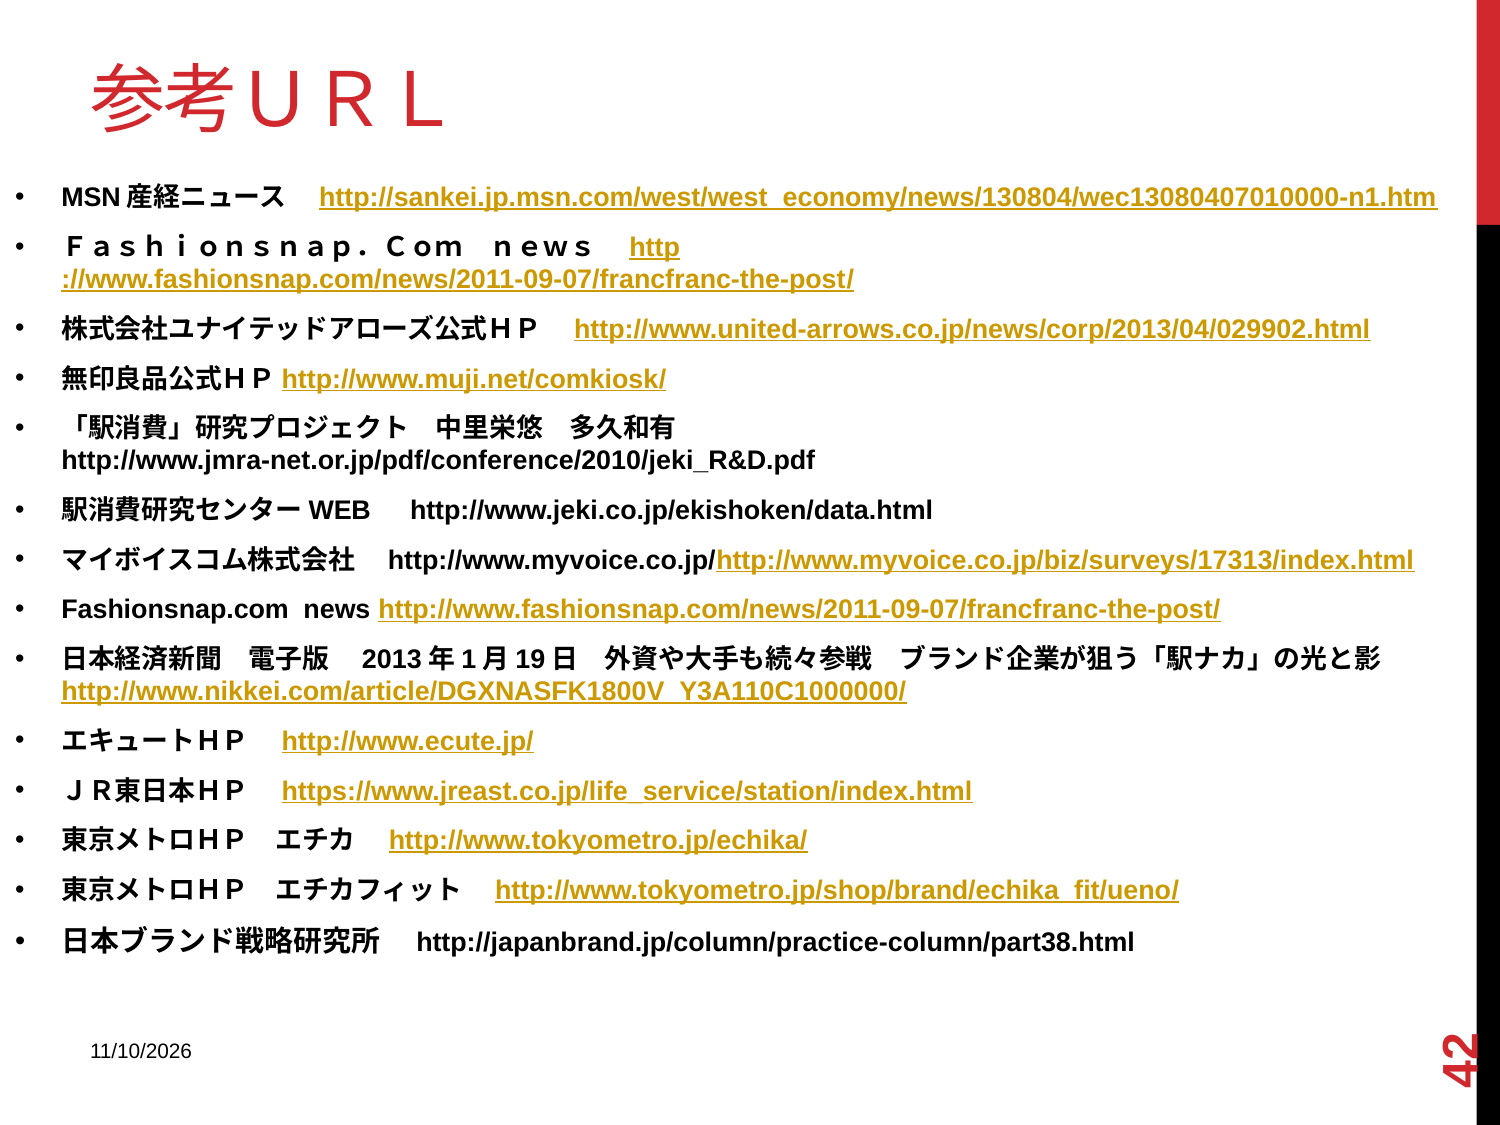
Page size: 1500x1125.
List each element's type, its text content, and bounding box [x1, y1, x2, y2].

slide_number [75, 1012, 638, 1063]
slide_number 42 [1427, 887, 1488, 1104]
list MSN産経ニュース http://sankei.jp.msn.com/west/west_economy/news/130804/wec13080407010000-n1.htm Ｆａｓｈｉｏｎｓｎａｐ．Ｃｏｍ ｎｅｗｓ http://www.fashionsnap.com/news/2011-09-07/francfranc-the-post/ 株式会社ユナイテッドアローズ公式ＨＰ http://www.united-arrows.co.jp/news/corp/2013/04/029902.html 無印良品公式ＨＰhttp://www.muji.net/comkiosk/ 「駅消費」研究プロジェクト 中里栄悠 多久和有 http://www.jmra-net.or.jp/pdf/conference/2010/jeki_R&D.pdf 駅消費研究センターWEB http://www.jeki.co.jp/ekishoken/data.html マイボイスコム株式会社 http://www.myvoice.co.jp/http://www.myvoice.co.jp/biz/surveys/17313/index.html Fashionsnap.com news http://www.fashionsnap.com/news/2011-09-07/francfranc-the-post/ 日本経済新聞 電子版 2013年1月19日 外資や大手も続々参戦 ブランド企業が狙う「駅ナカ」の光と影 http://www.nikkei.com/article/DGXNASFK1800V_Y3A110C1000000/ エキュートＨＰ http://www.ecute.jp/ ＪＲ東日本ＨＰ https://www.jreast.co.jp/life_service/station/index.html 東京メトロＨＰ エチカ http://www.tokyometro.jp/echika/ 東京メトロＨＰ エチカフィット http://www.tokyometro.jp/shop/brand/echika_fit/ueno/ 日本ブランド戦略研究所 http://japanbrand.jp/column/practice-column/part38.html [0, 172, 1459, 1005]
title 参考ＵＲＬ [75, 25, 1025, 149]
